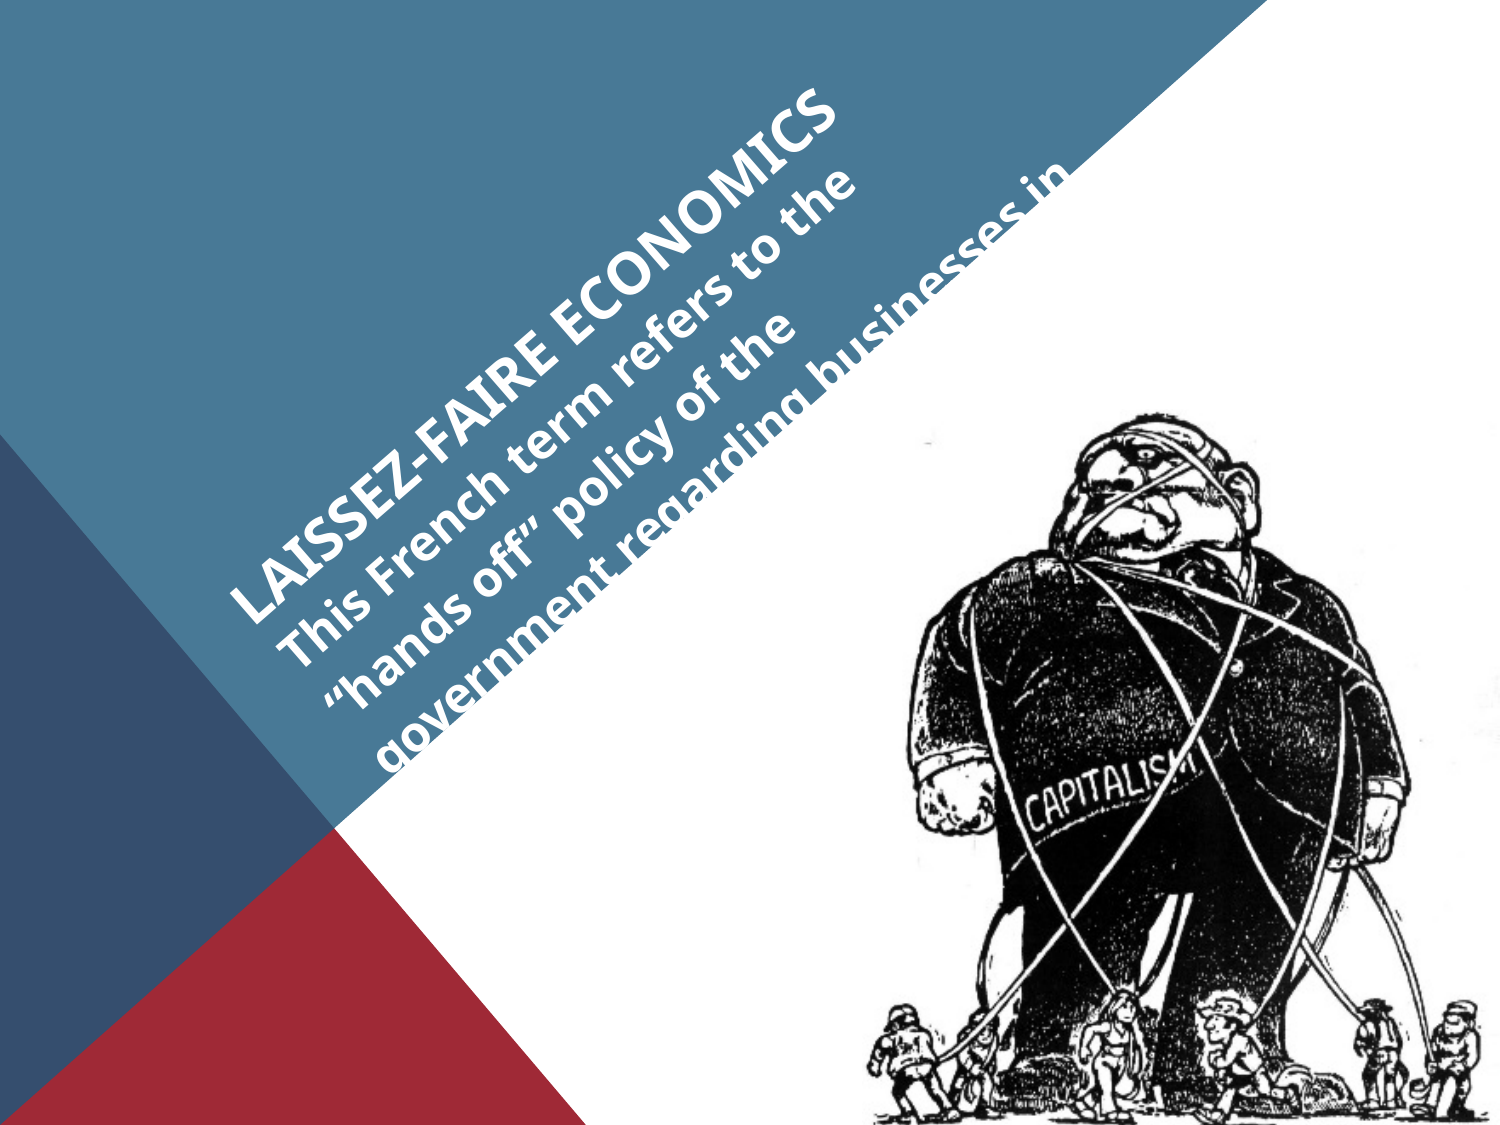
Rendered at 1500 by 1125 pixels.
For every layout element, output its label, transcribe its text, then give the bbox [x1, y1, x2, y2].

title Laissez-Faire Economics [174, 0, 886, 647]
list This French term refers to the “hands off” policy of the government regarding businesses in a capitalist system. The government lets the free market decide the economy’s fate. [244, 10, 1081, 772]
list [862, 408, 1500, 1125]
